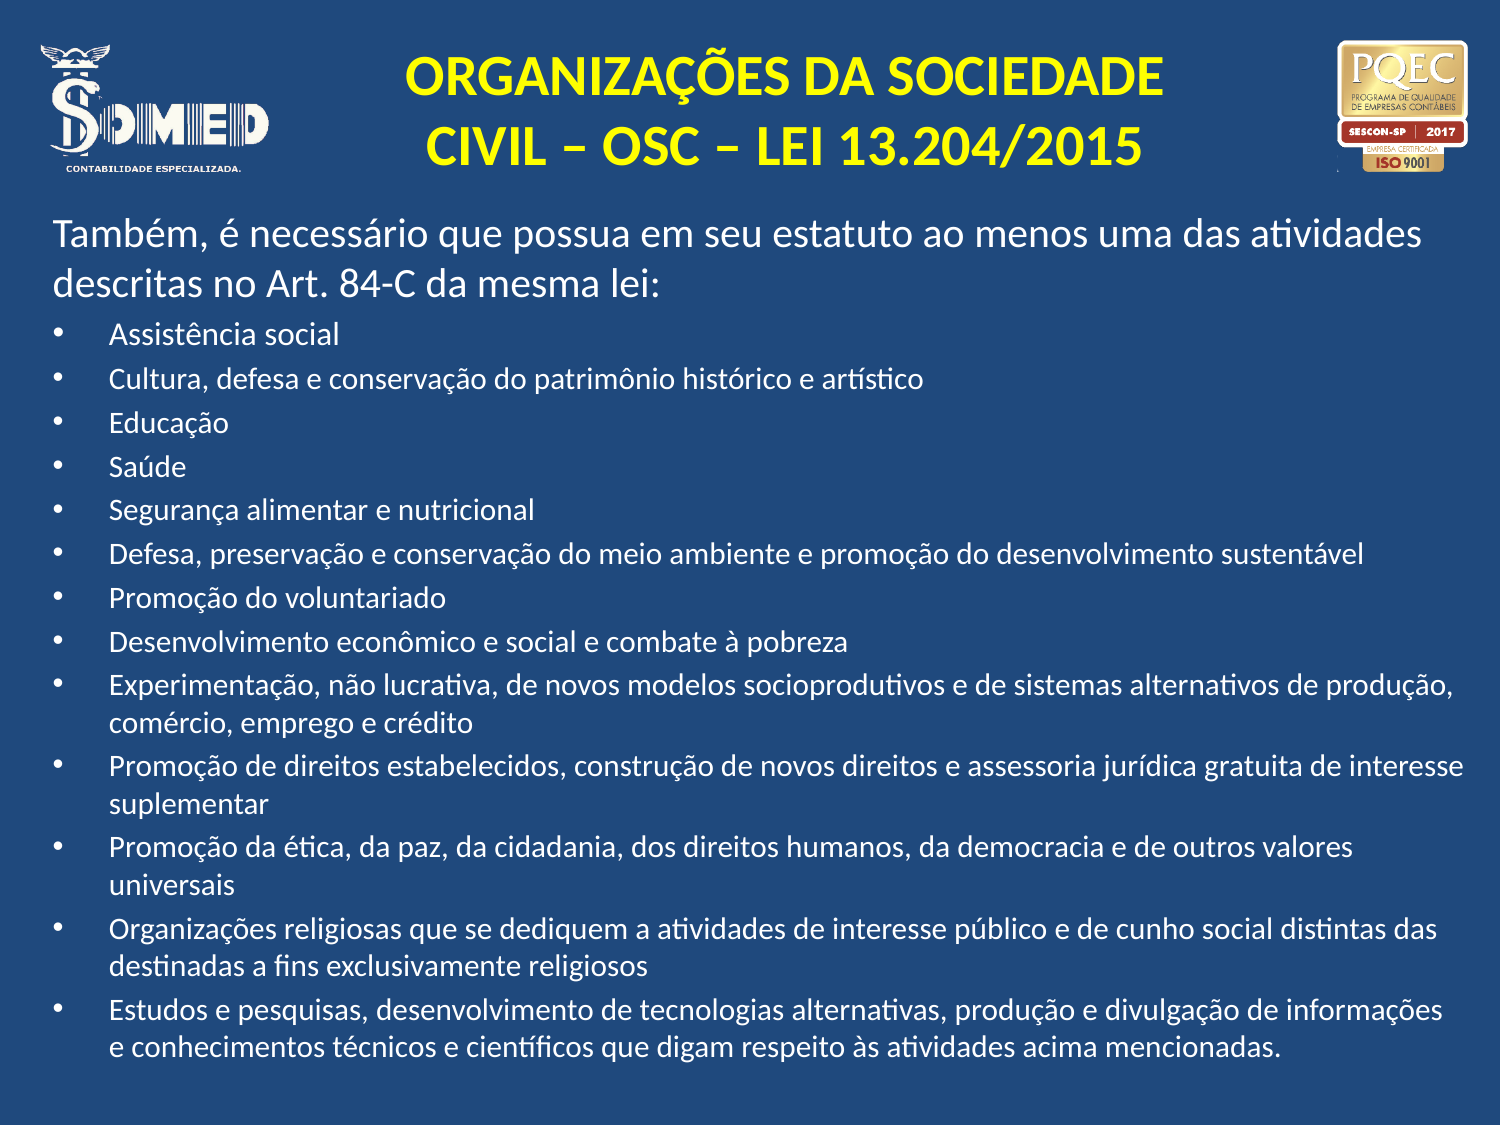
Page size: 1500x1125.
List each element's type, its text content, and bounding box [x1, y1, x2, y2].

picture [32, 39, 281, 196]
list Também, é necessário que possua em seu estatuto ao menos uma das atividades descritas no Art. 84-C da mesma lei: Assistência social Cultura, defesa e conservação do patrimônio histórico e artístico Educação Saúde Segurança alimentar e nutricional Defesa, preservação e conservação do meio ambiente e promoção do desenvolvimento sustentável Promoção do voluntariado Desenvolvimento econômico e social e combate à pobreza Experimentação, não lucrativa, de novos modelos socioprodutivos e de sistemas alternativos de produção, comércio, emprego e crédito Promoção de direitos estabelecidos, construção de novos direitos e assessoria jurídica gratuita de interesse suplementar Promoção da ética, da paz, da cidadania, dos direitos humanos, da democracia e de outros valores universais Organizações religiosas que se dediquem a atividades de interesse público e de cunho social distintas das destinadas a fins exclusivamente religiosos Estudos e pesquisas, desenvolvimento de tecnologias alternativas, produção e divulgação de informações e conhecimentos técnicos e científicos que digam respeito às atividades acima mencionadas. [37, 198, 1483, 1085]
picture [1336, 40, 1468, 172]
title ORGANIZAÇÕES DA SOCIEDADE CIVIL – OSC – LEI 13.204/2015 [286, 53, 1468, 198]
